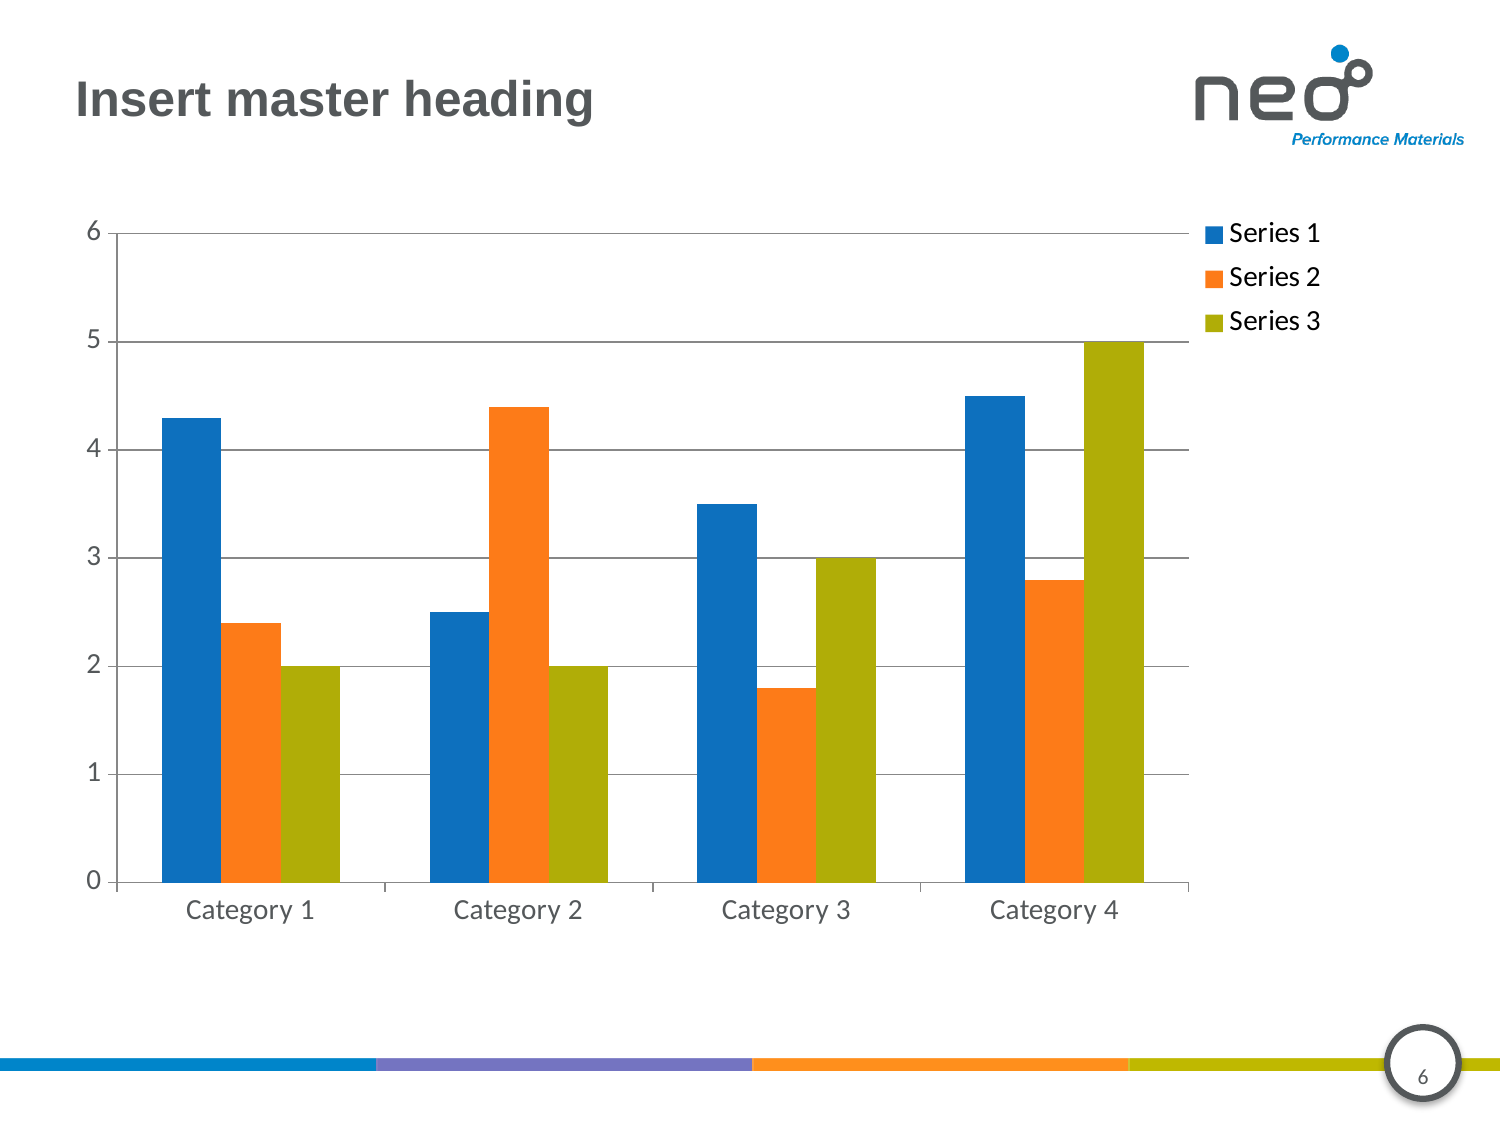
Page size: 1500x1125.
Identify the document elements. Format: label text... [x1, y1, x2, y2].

picture [1168, 2, 1486, 187]
picture [1462, 1058, 1500, 1071]
title Insert master heading [60, 12, 1240, 181]
chart [60, 203, 1363, 943]
picture [377, 1058, 1384, 1071]
